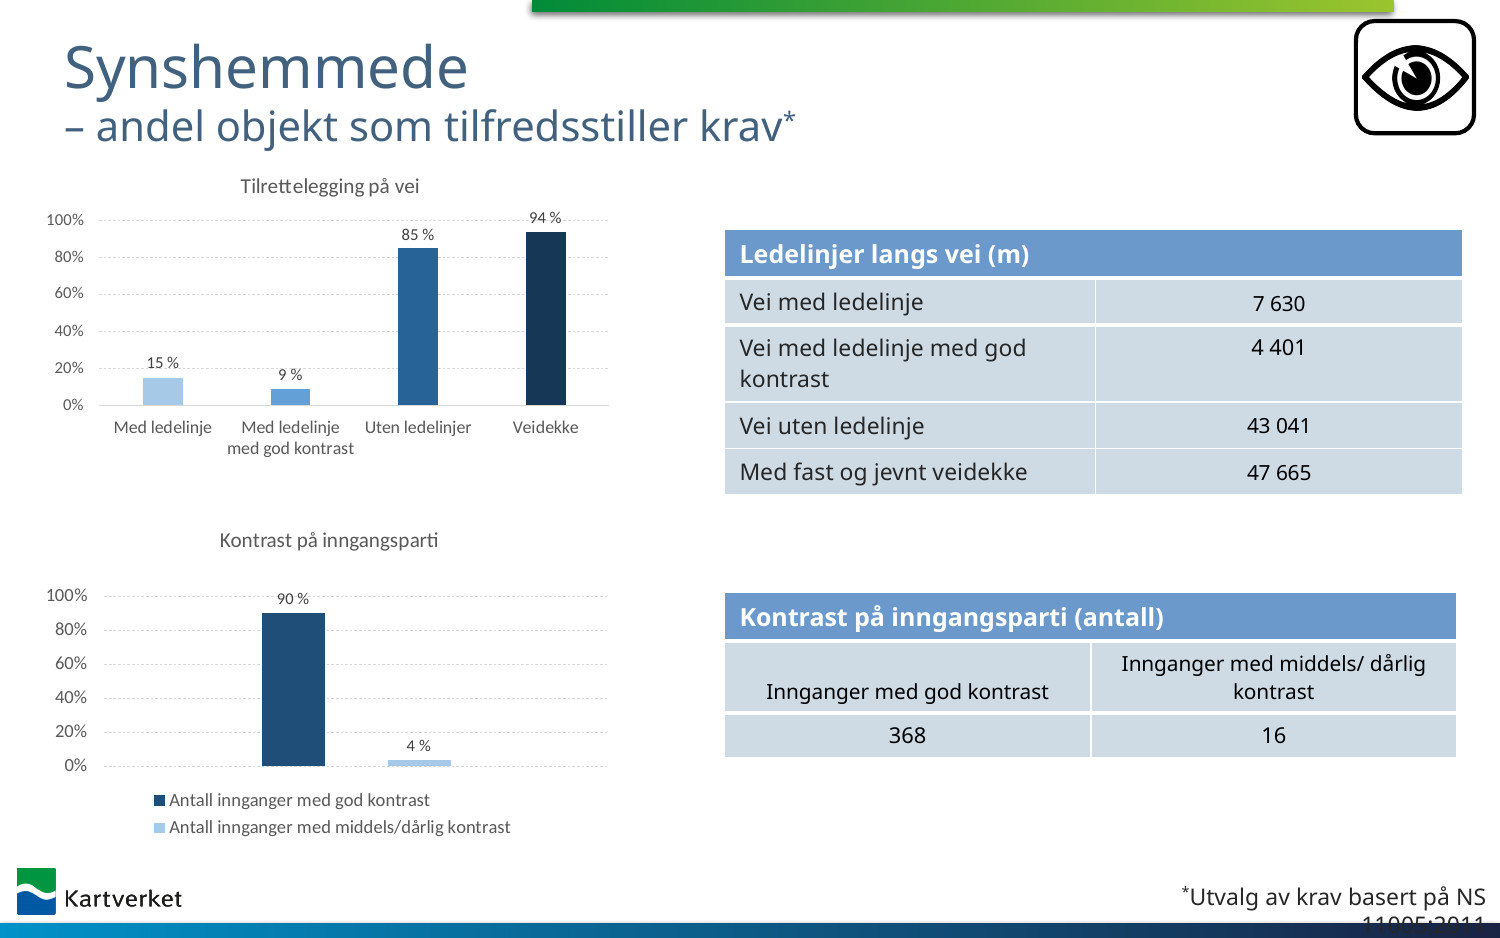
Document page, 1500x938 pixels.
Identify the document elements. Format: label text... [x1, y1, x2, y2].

table_cell 368 [725, 715, 1090, 757]
table_cell 16 [1092, 715, 1456, 757]
table_cell 43 041 [1096, 403, 1462, 448]
table_cell Med fast og jevnt veidekke [725, 449, 1095, 494]
table_cell Vei med ledelinje [725, 280, 1095, 323]
table_cell Vei med ledelinje med god kontrast [725, 327, 1095, 401]
table_cell Innganger med god kontrast [725, 643, 1090, 711]
picture [41, 520, 618, 846]
table_header Ledelinjer langs vei (m) [725, 230, 1462, 276]
text_box Synshemmede – andel objekt som tilfredsstiller krav* [49, 24, 1431, 158]
table_cell Innganger med middels/ dårlig kontrast [1092, 643, 1456, 711]
text_box *Utvalg av krav basert på NS 11005:2011 [1068, 873, 1500, 938]
table_cell 7 630 [1096, 280, 1462, 323]
table_cell 4 401 [1096, 327, 1462, 401]
table_header Kontrast på inngangsparti (antall) [725, 593, 1456, 639]
table_cell 47 665 [1096, 449, 1462, 494]
picture [41, 166, 619, 492]
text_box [1355, 20, 1475, 134]
table_cell Vei uten ledelinje [725, 403, 1095, 448]
